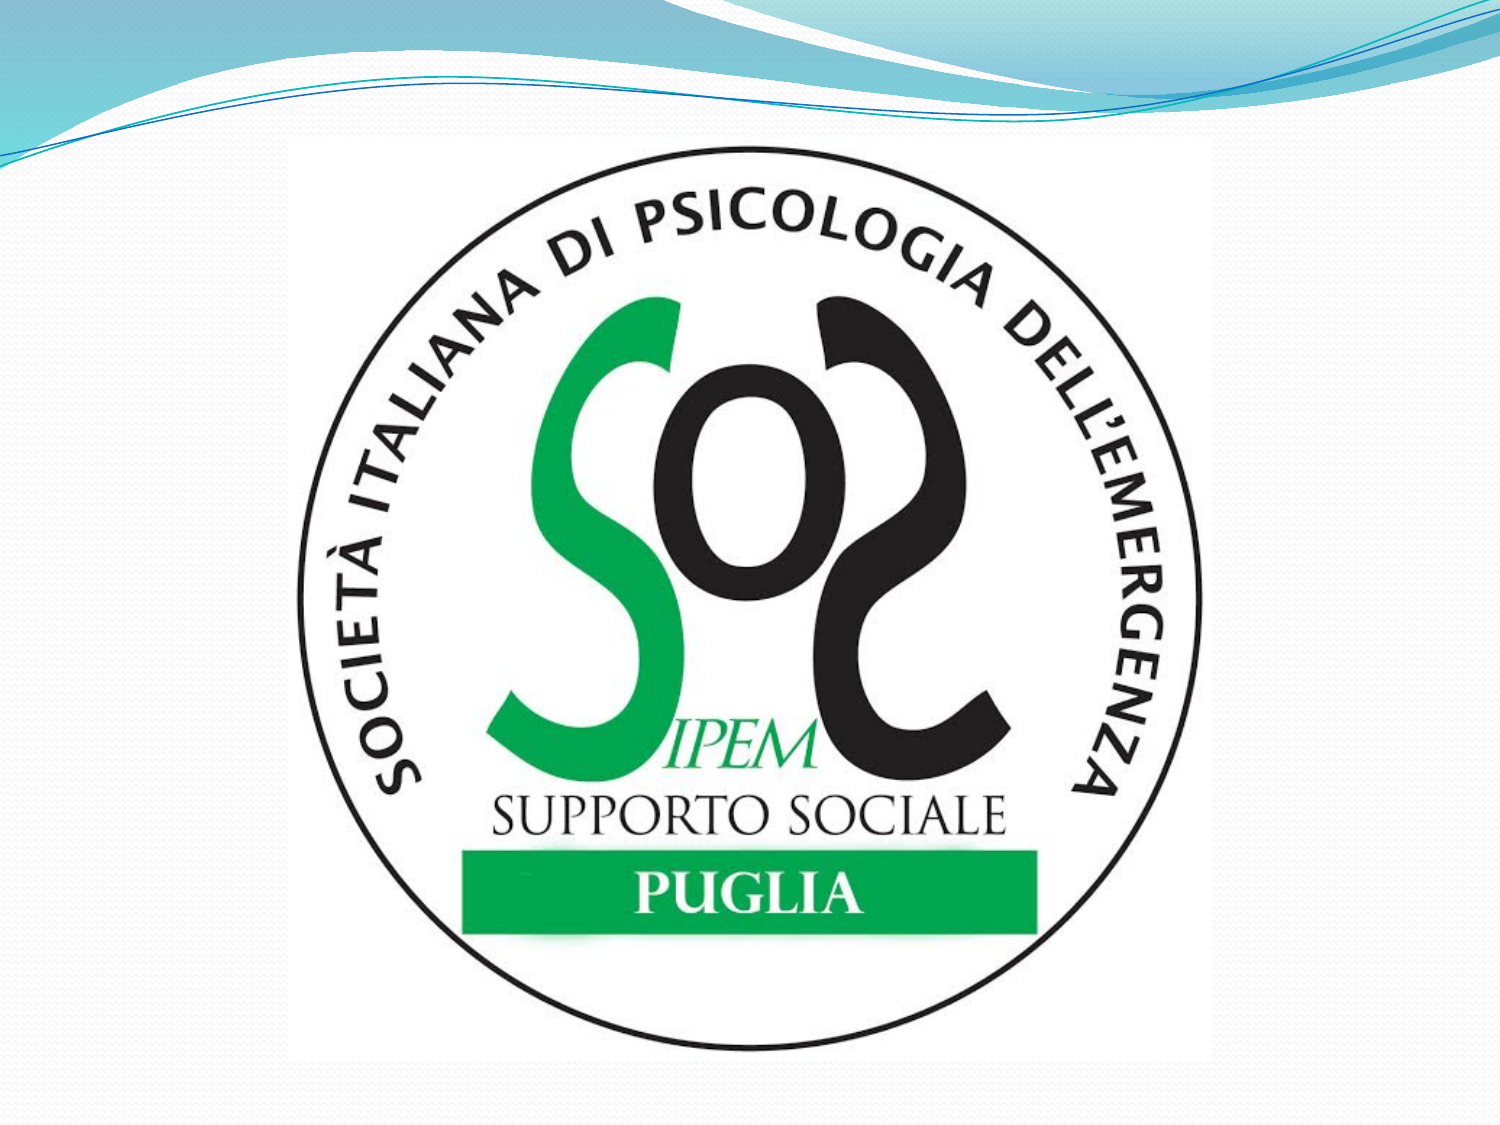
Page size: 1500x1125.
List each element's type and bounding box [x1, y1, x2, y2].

picture [287, 136, 1213, 1062]
